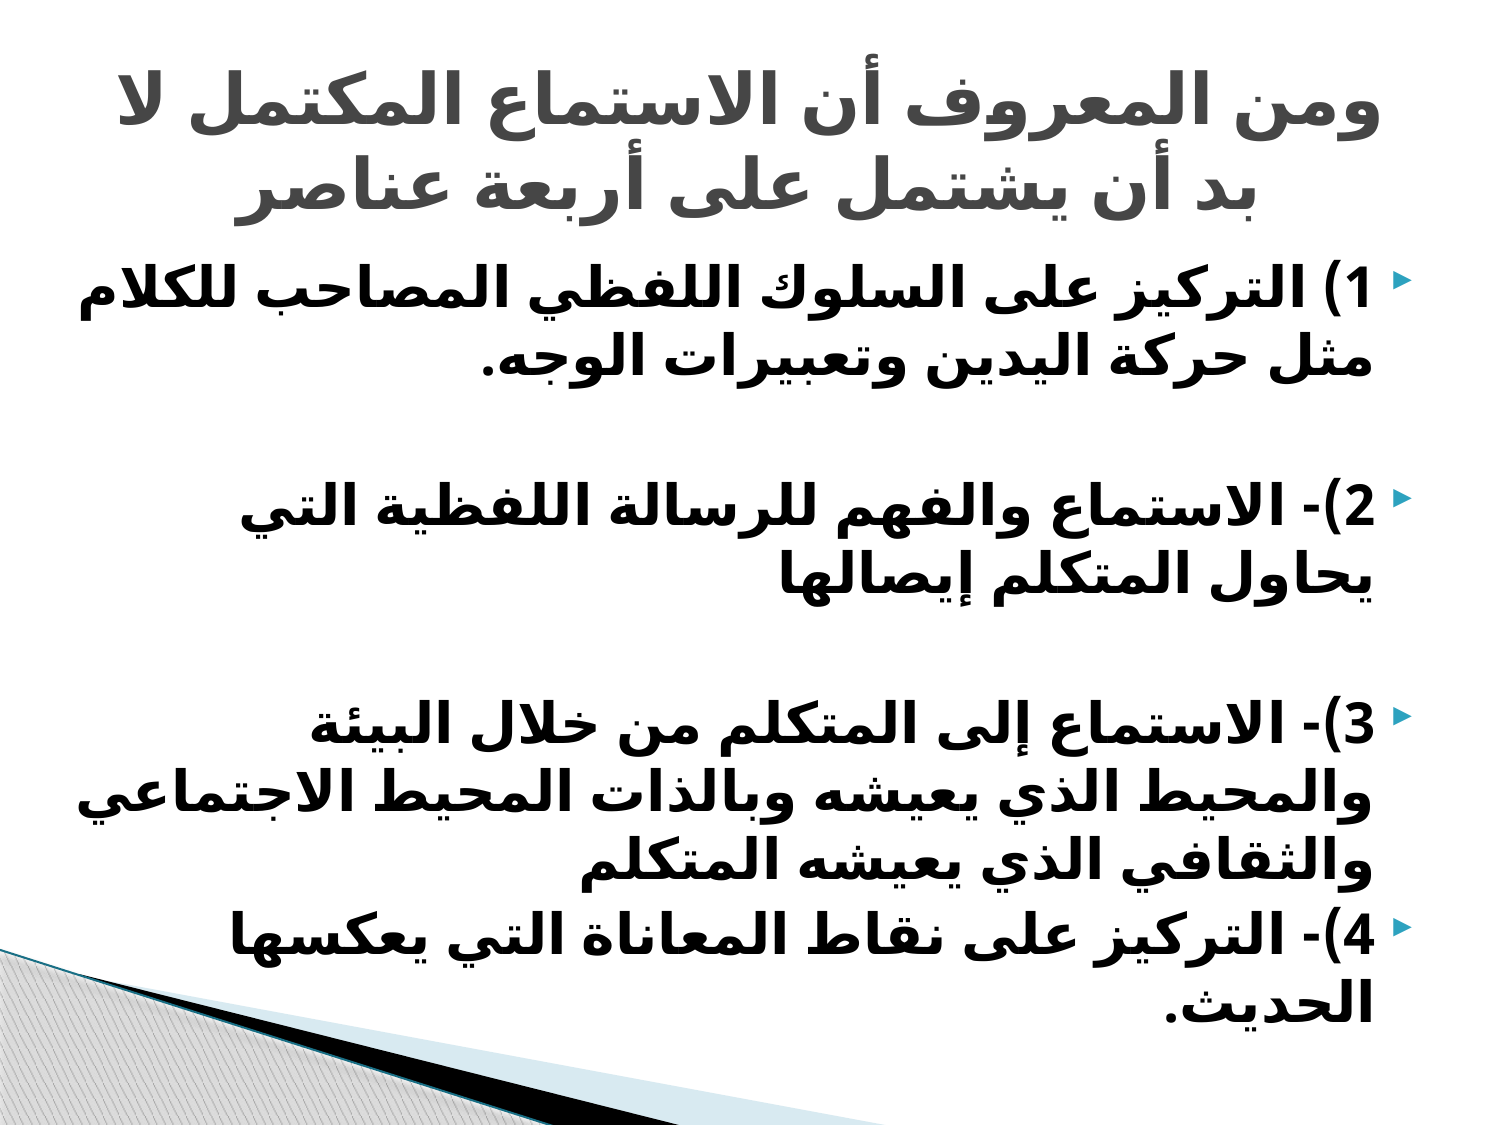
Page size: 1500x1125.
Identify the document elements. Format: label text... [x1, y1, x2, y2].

list 1) التركيز على السلوك اللفظي المصاحب للكلام مثل حركة اليدين وتعبيرات الوجه. 2)- الاستماع والفهم للرسالة اللفظية التي يحاول المتكلم إيصالها 3)- الاستماع إلى المتكلم من خلال البيئة والمحيط الذي يعيشه وبالذات المحيط الاجتماعي والثقافي الذي يعيشه المتكلم 4)- التركيز على نقاط المعاناة التي يعكسها الحديث. [46, 243, 1442, 1043]
title ومن المعروف أن الاستماع المكتمل لا بد أن يشتمل على أربعة عناصر [75, 45, 1425, 233]
